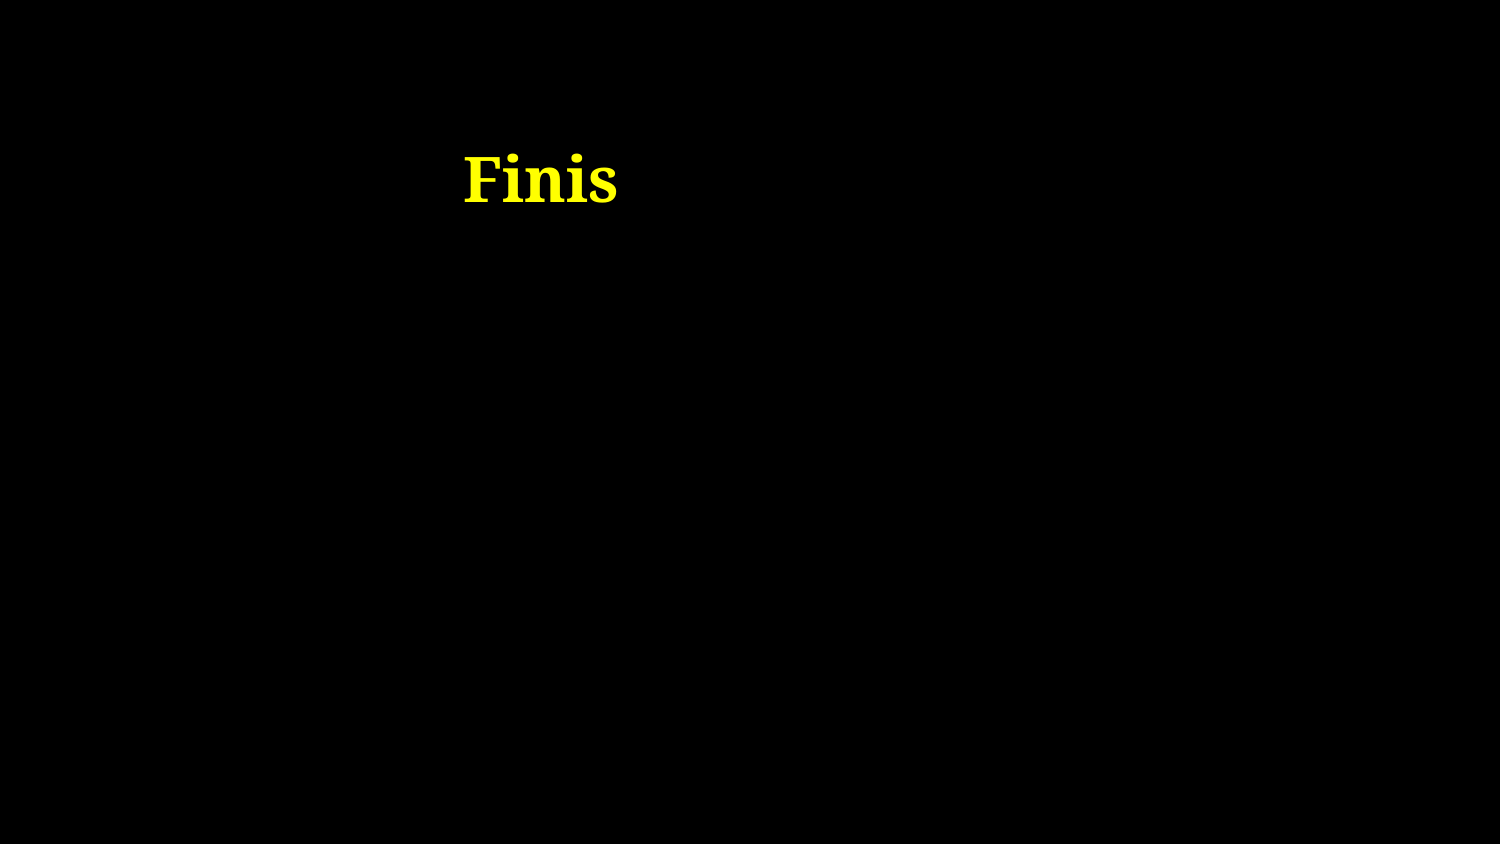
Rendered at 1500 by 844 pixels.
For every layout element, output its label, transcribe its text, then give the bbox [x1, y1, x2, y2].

title Finis [103, 17, 1397, 299]
